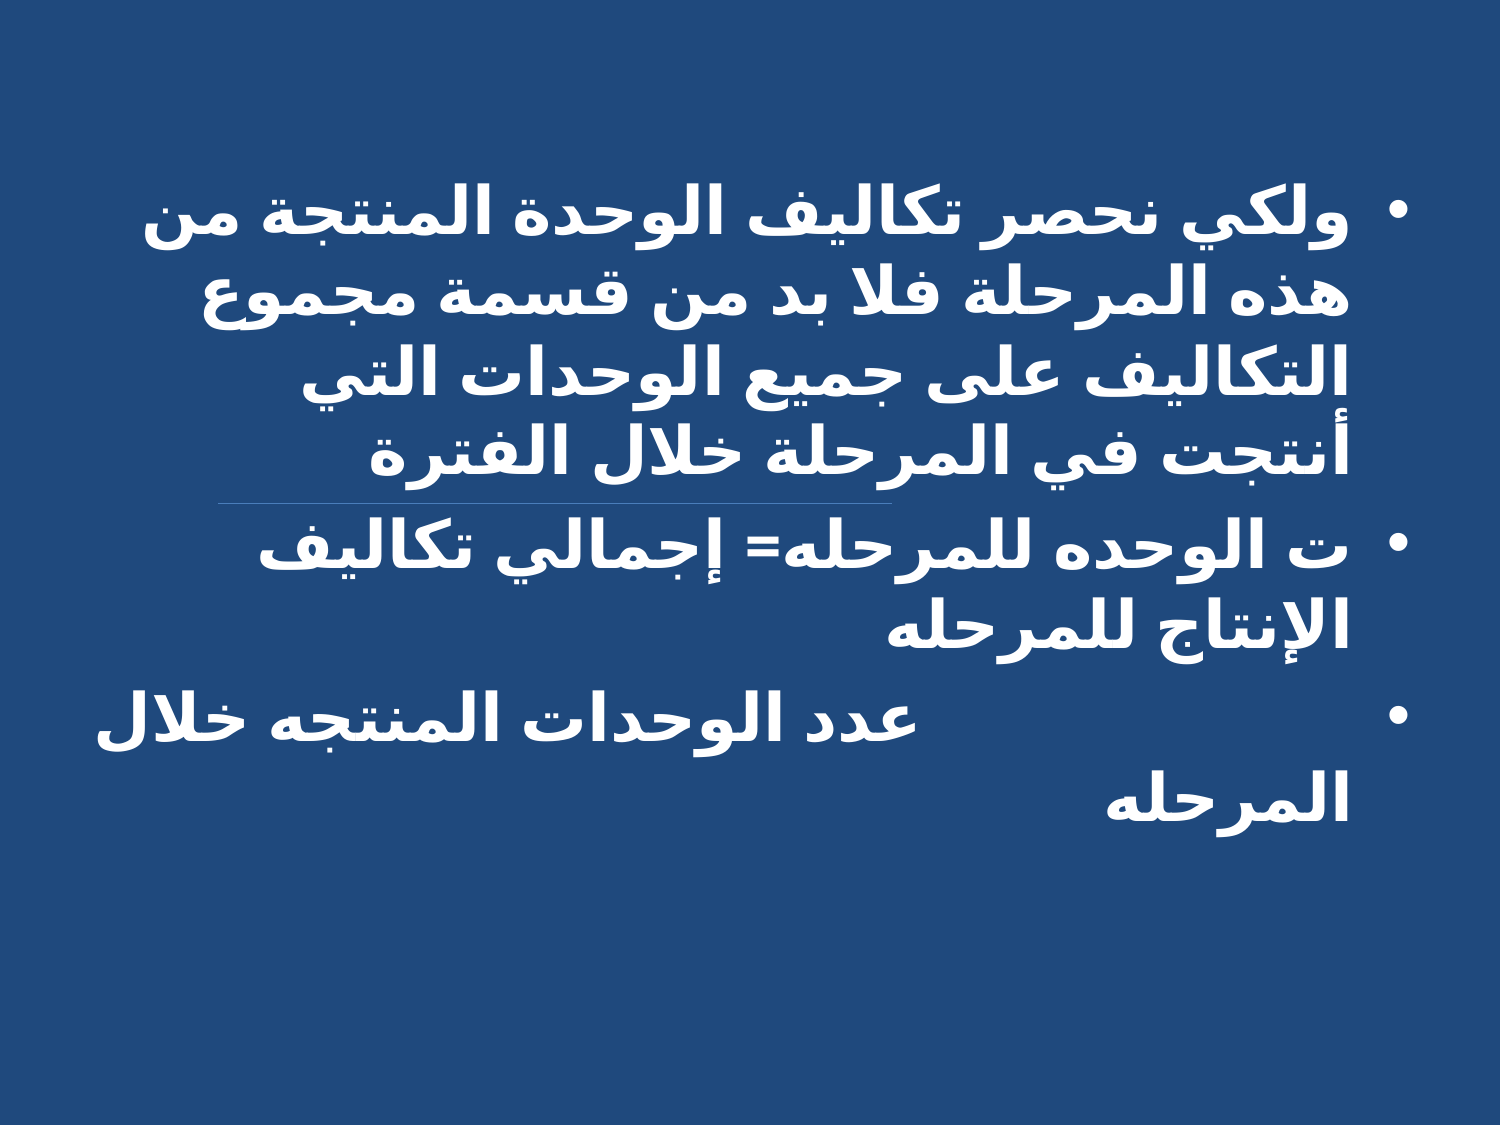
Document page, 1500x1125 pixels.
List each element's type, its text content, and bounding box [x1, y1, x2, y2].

list ولكي نحصر تكاليف الوحدة المنتجة من هذه المرحلة فلا بد من قسمة مجموع التكاليف على جميع الوحدات التي أنتجت في المرحلة خلال الفترة ت الوحده للمرحله= إجمالي تكاليف الإنتاج للمرحله عدد الوحدات المنتجه خلال المرحله [75, 160, 1425, 1005]
